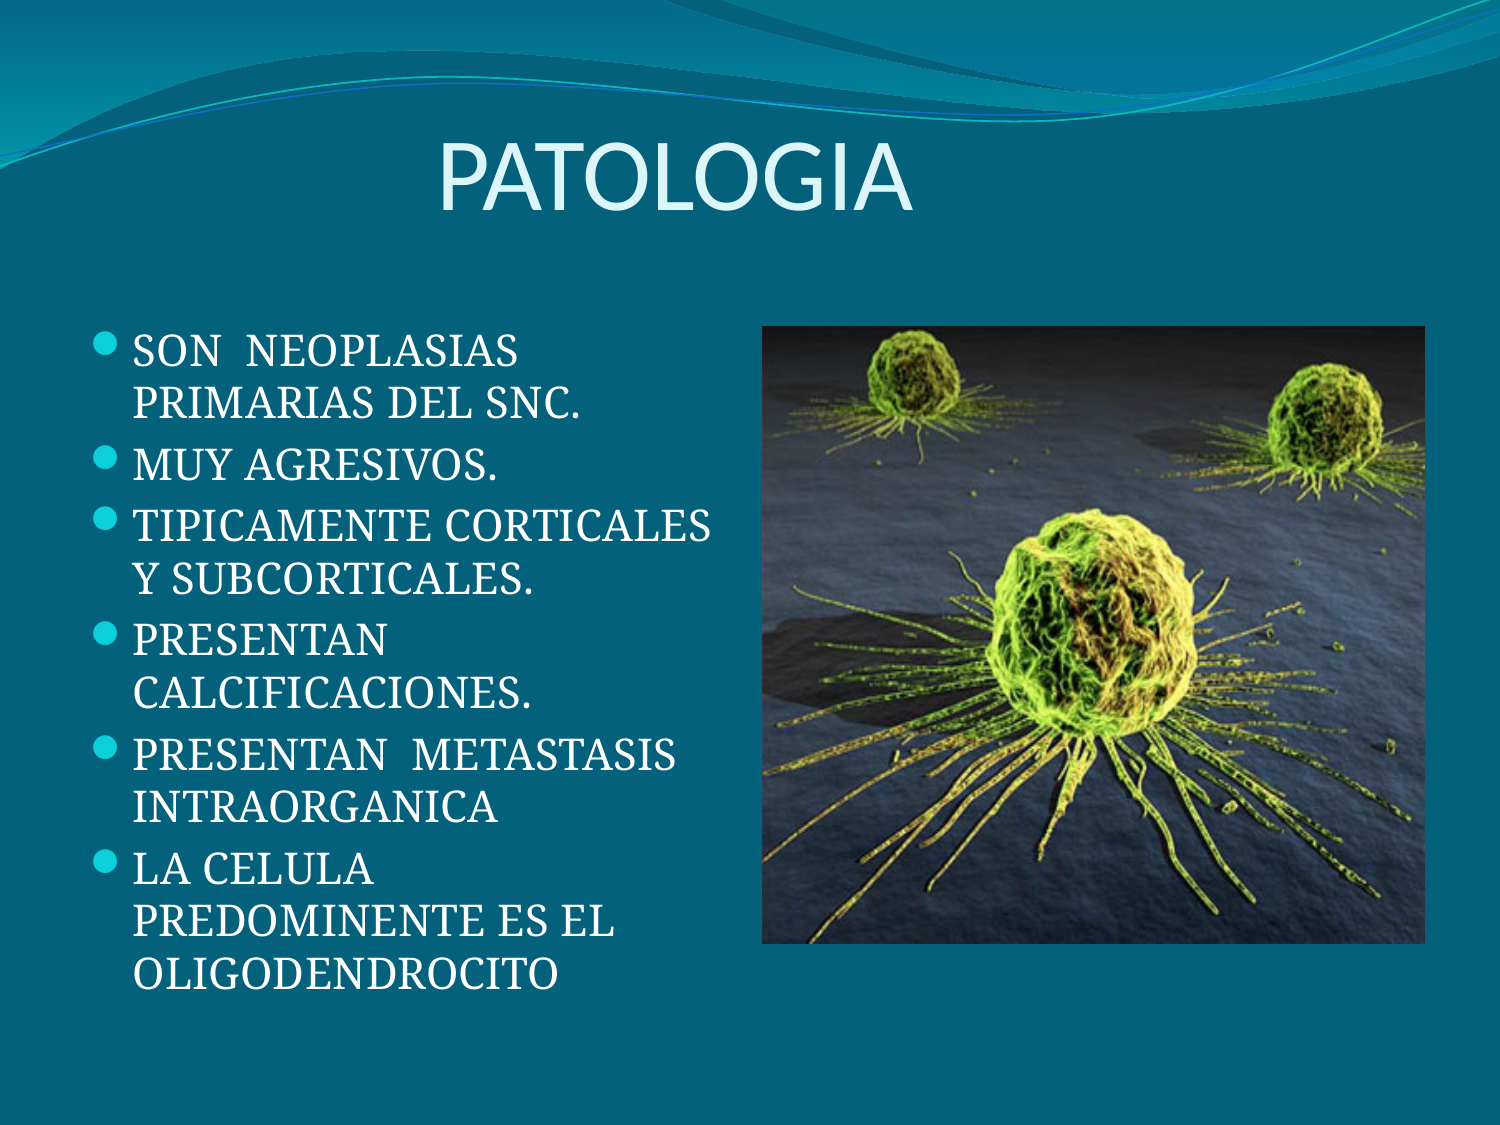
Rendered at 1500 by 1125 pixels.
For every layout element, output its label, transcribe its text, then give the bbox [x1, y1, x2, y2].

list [762, 326, 1426, 945]
list SON NEOPLASIAS PRIMARIAS DEL SNC. MUY AGRESIVOS. TIPICAMENTE CORTICALES Y SUBCORTICALES. PRESENTAN CALCIFICACIONES. PRESENTAN METASTASIS INTRAORGANICA LA CELULA PREDOMINENTE ES EL OLIGODENDROCITO [75, 314, 738, 1043]
title PATOLOGIA [0, 78, 1350, 232]
